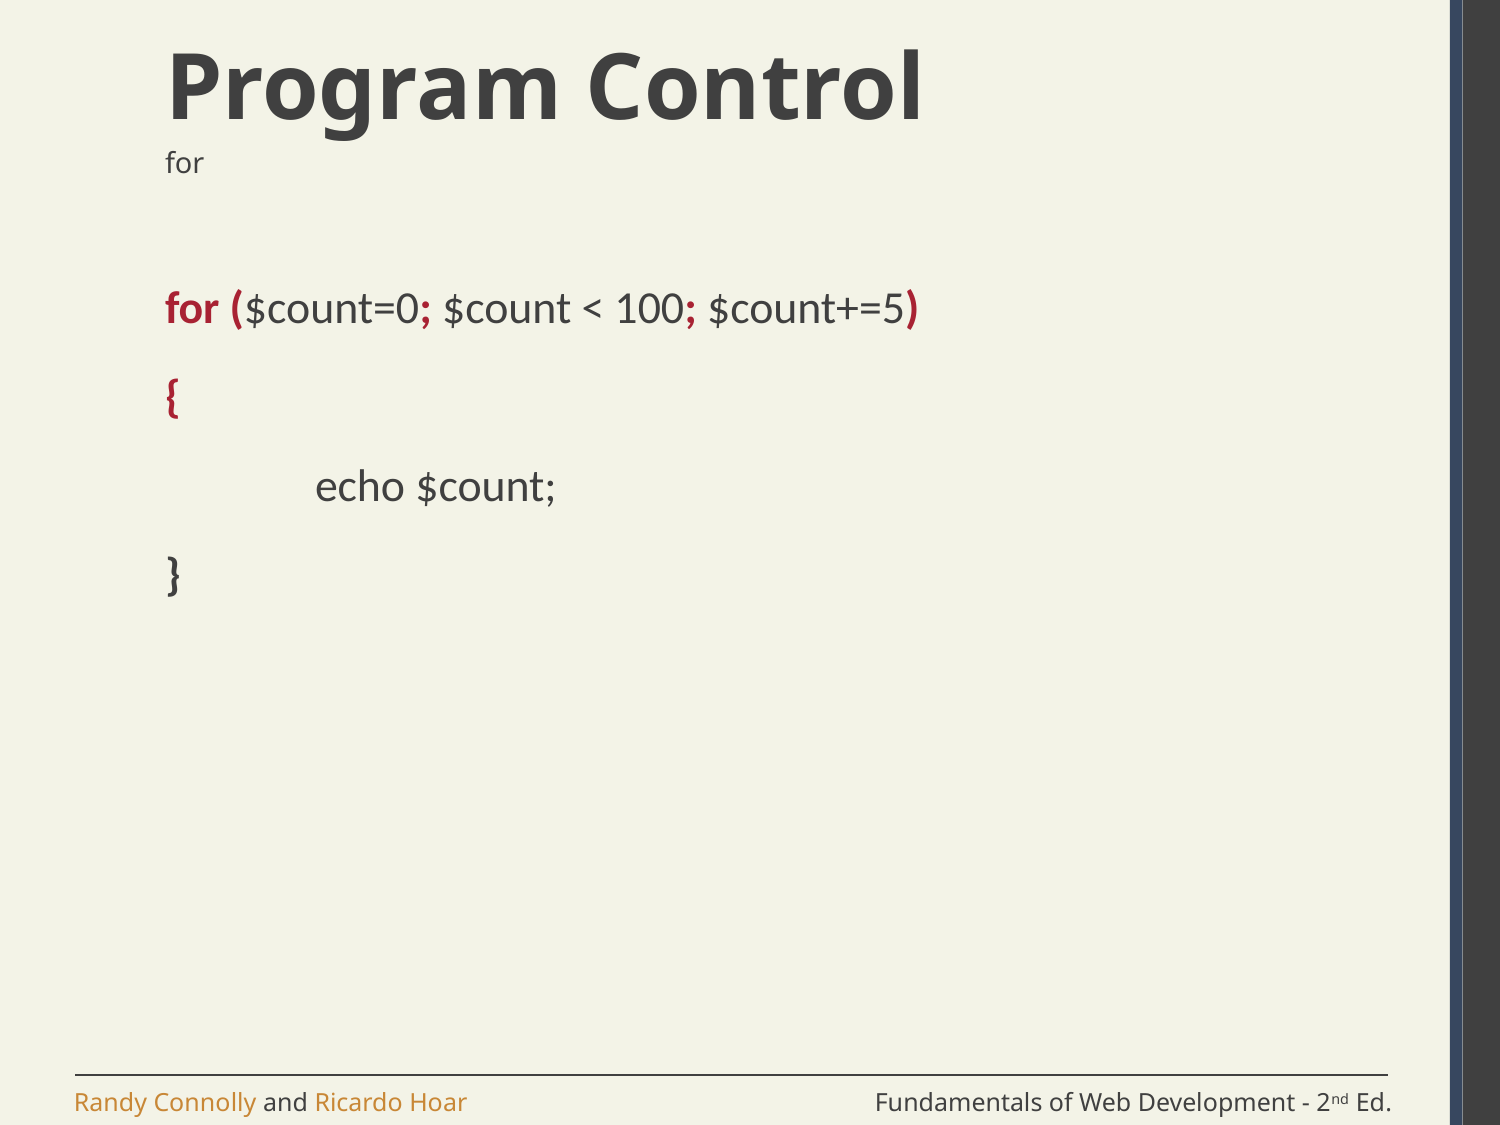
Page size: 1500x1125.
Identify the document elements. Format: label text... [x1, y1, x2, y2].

list for [150, 137, 1200, 188]
list for ($count=0; $count < 100; $count+=5) { echo $count; } [150, 270, 1200, 1013]
title Program Control [150, 20, 1425, 188]
